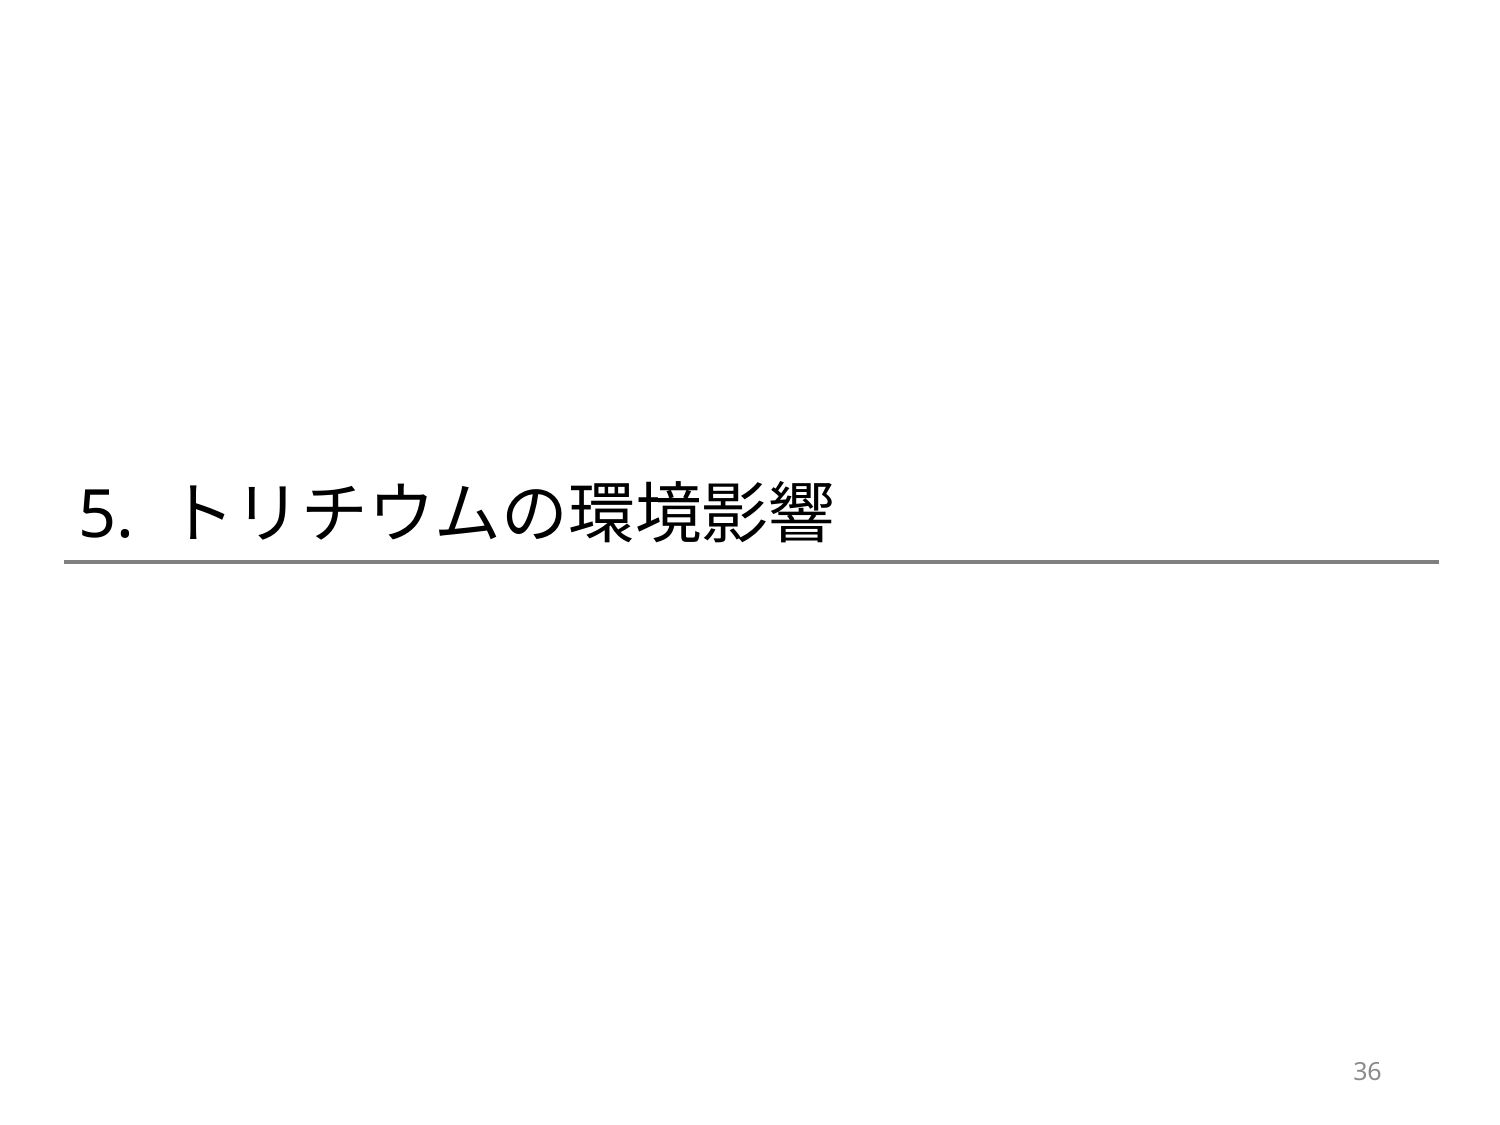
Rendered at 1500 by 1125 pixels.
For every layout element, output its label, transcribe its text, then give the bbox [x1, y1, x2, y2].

title 5. トリチウムの環境影響 [63, 442, 1439, 560]
slide_number 36 [1059, 1042, 1397, 1103]
